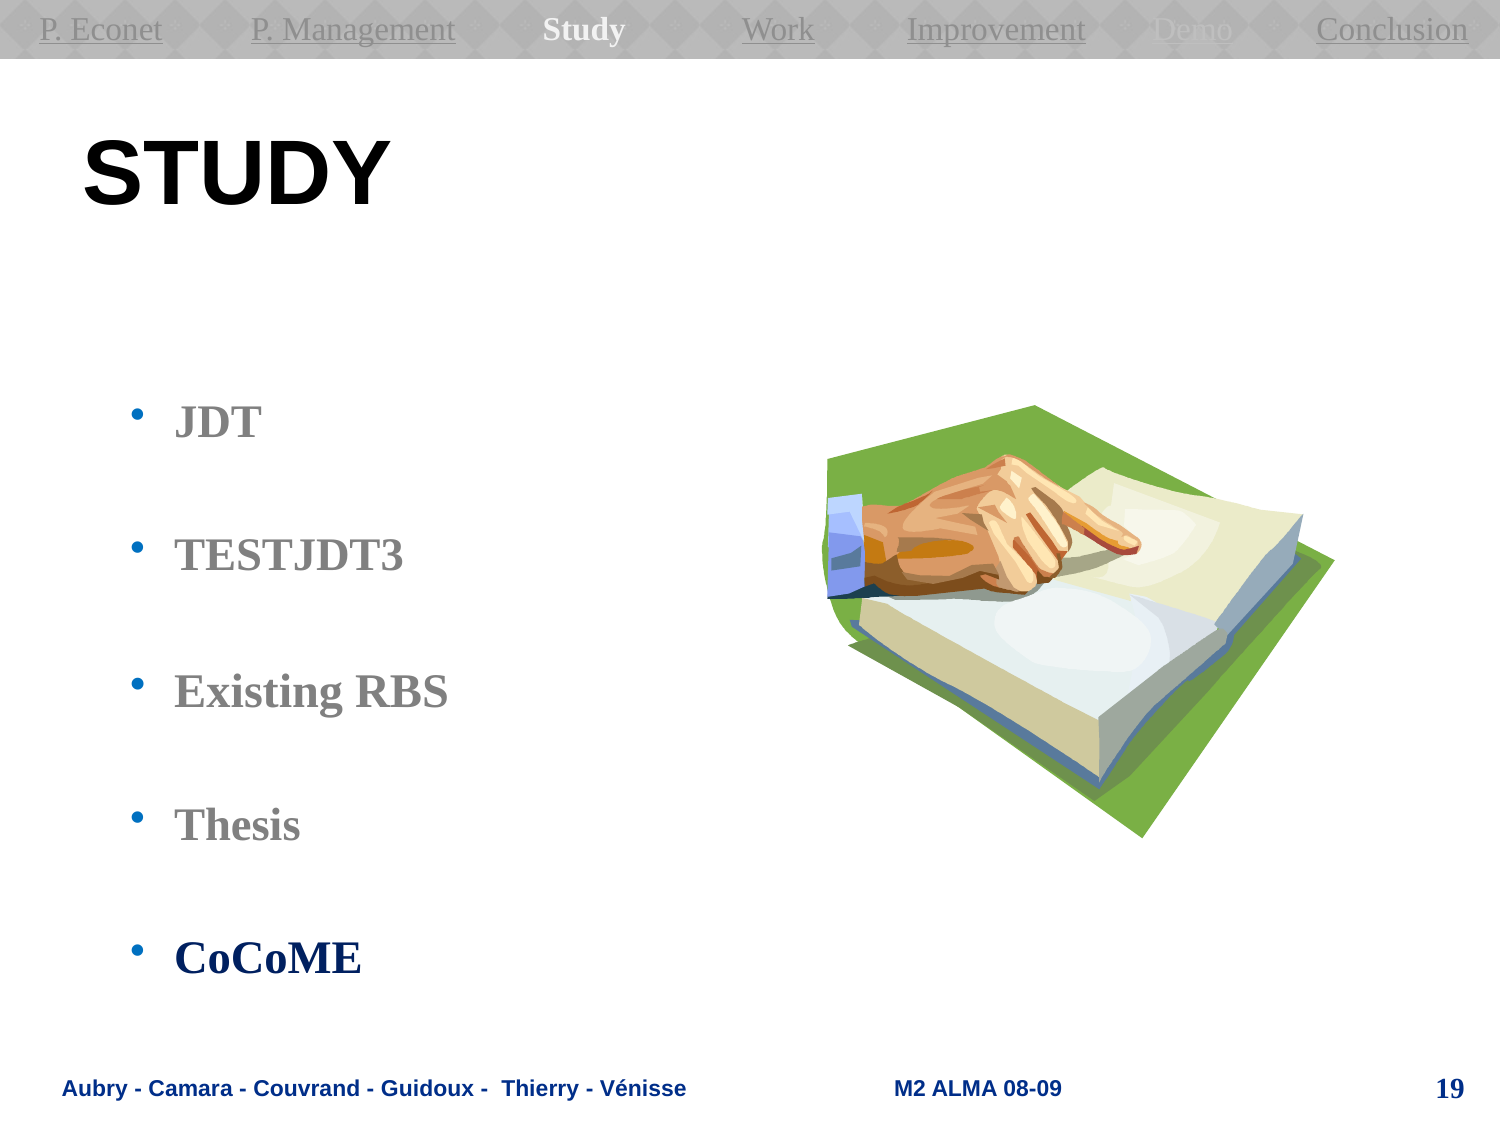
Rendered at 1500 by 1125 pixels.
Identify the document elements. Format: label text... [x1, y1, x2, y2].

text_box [22, 0, 1486, 56]
picture [819, 398, 1342, 846]
title Study [75, 105, 1263, 223]
list JDT TESTJDT3 Existing RBS Thesis CoCoME [117, 316, 1090, 997]
footer Aubry - Camara - Couvrand - Guidoux - Thierry - Vénisse M2 ALMA 08-09 [46, 1066, 1231, 1102]
slide_number 19 [1368, 1066, 1465, 1104]
